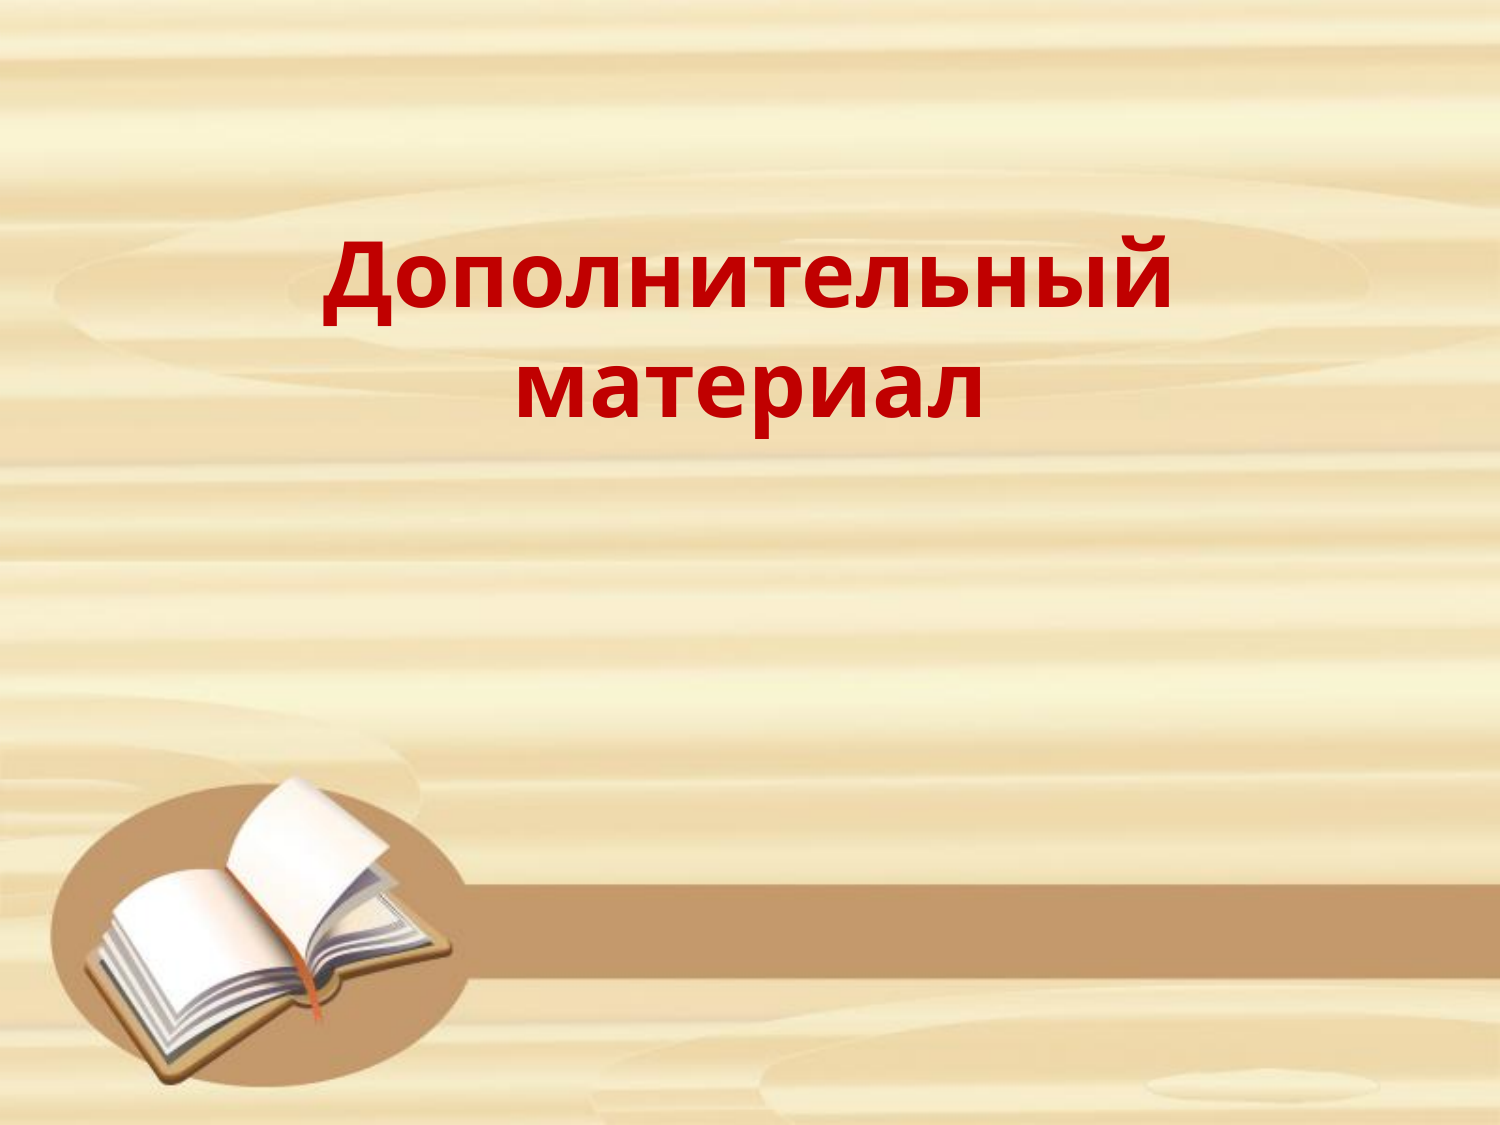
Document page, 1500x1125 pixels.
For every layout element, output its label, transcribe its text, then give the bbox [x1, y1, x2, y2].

picture [0, 0, 1500, 1125]
text_box Дополнительный материал [100, 208, 1400, 443]
